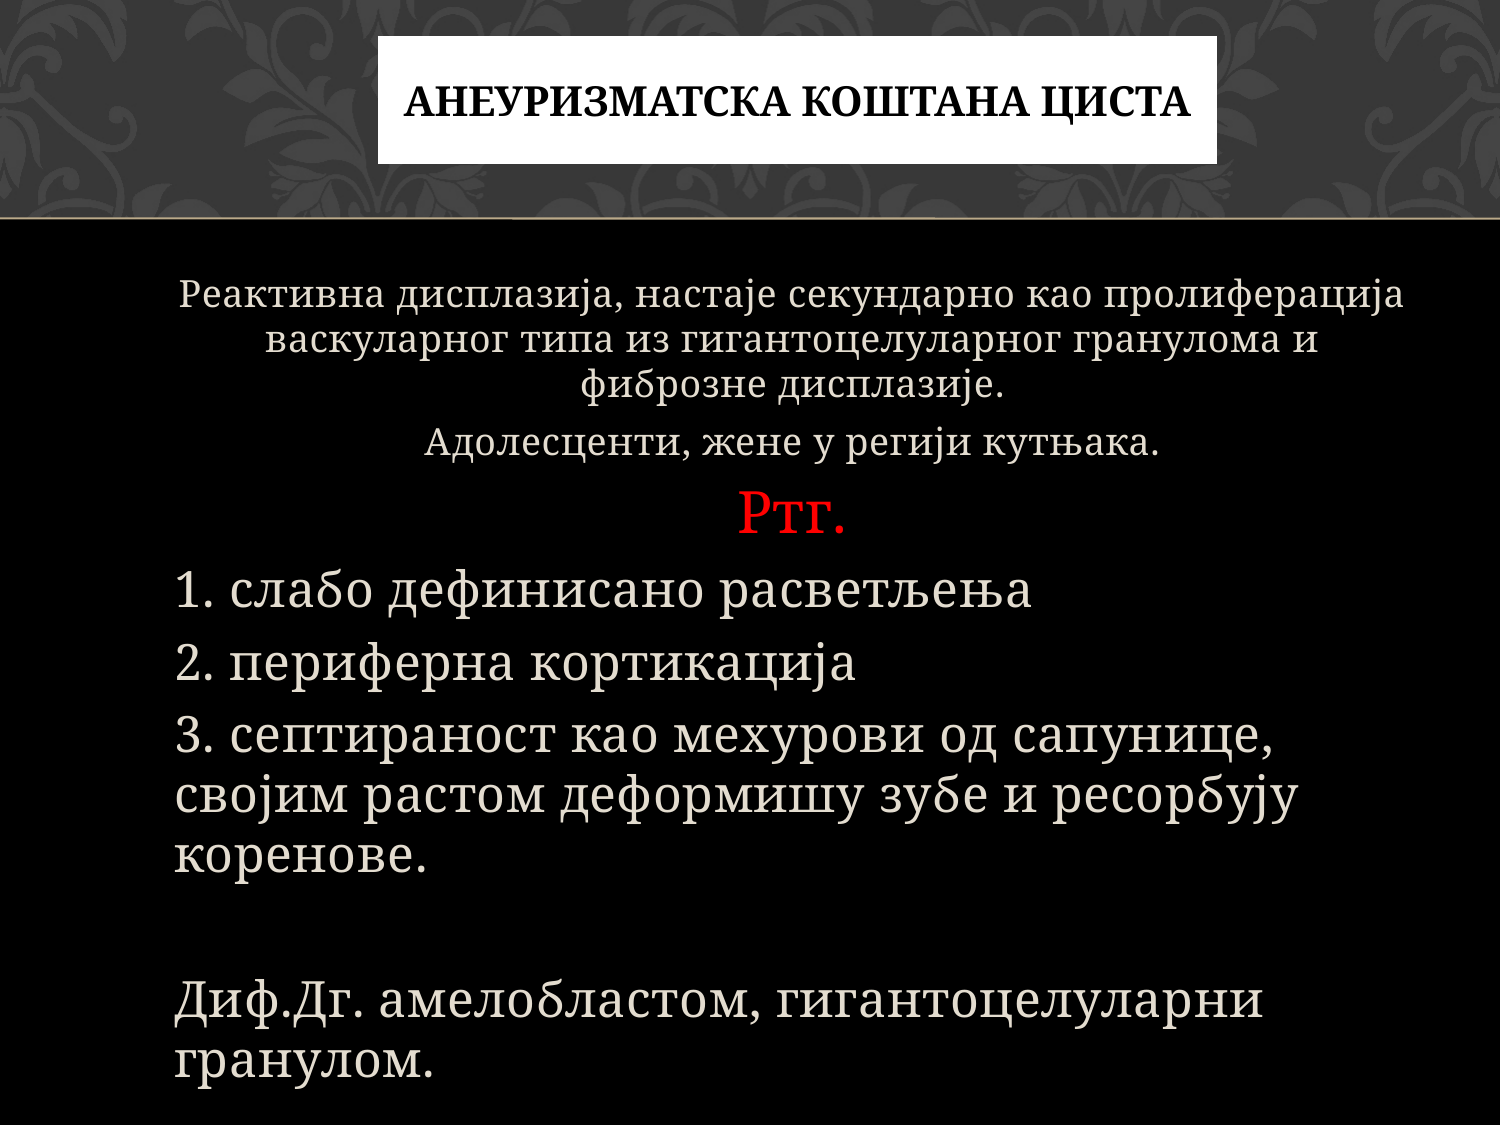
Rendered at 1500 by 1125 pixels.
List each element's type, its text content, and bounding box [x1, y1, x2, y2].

list Реактивна дисплазија, настаје секундарно као пролиферација васкуларног типа из гигантоцелуларног гранулома и фиброзне дисплазије. Адолесценти, жене у регији кутњака. Ртг. 1. слабо дефинисано расветљења 2. периферна кортикација 3. септираност као мехурови од сапунице, својим растом деформишу зубе и ресорбују коренове. Диф.Дг. амелобластом, гигантоцелуларни гранулом. [159, 262, 1425, 1005]
title Анеуризматска коштана циста [378, 36, 1217, 164]
